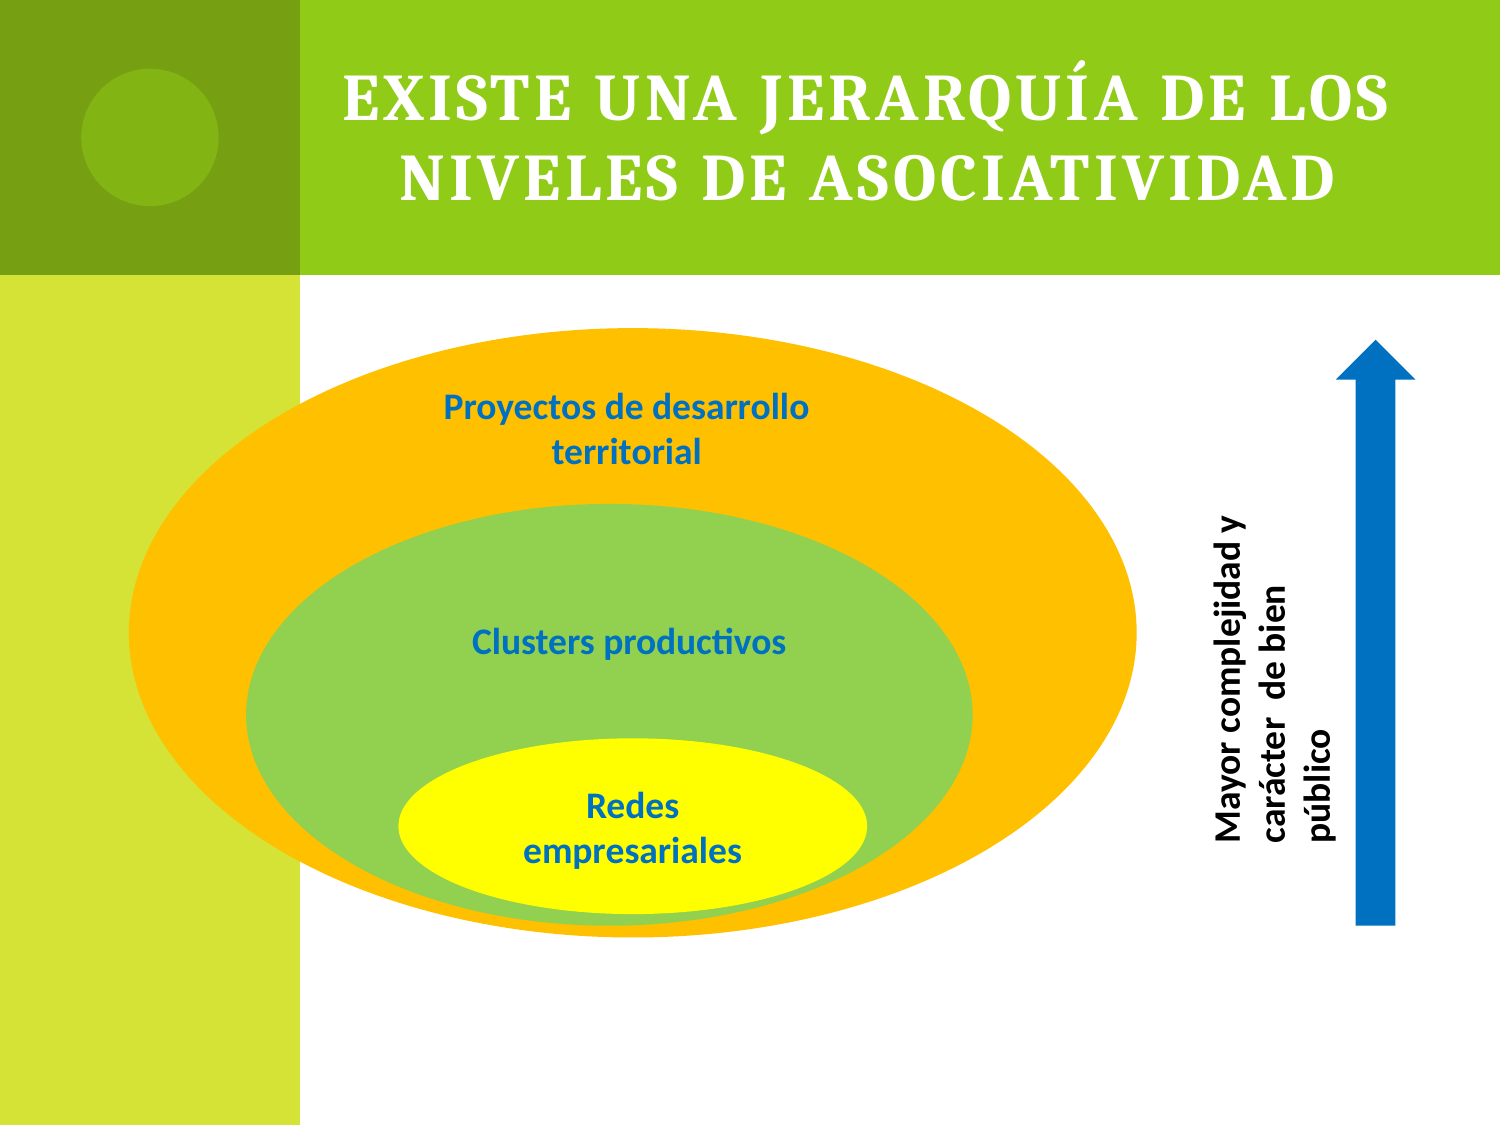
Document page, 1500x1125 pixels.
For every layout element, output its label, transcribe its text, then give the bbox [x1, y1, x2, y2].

text_box [244, 502, 974, 928]
text_box [127, 326, 1138, 939]
text_box Proyectos de desarrollo territorial [386, 374, 868, 480]
text_box Redes empresariales [397, 737, 869, 916]
text_box Clusters productivos [410, 609, 849, 670]
text_box Mayor complejidad y carácter de bien público [1195, 456, 1317, 858]
text_box [1334, 338, 1417, 928]
title Existe una jerarquía de los niveles de asociatividad [324, 23, 1412, 244]
